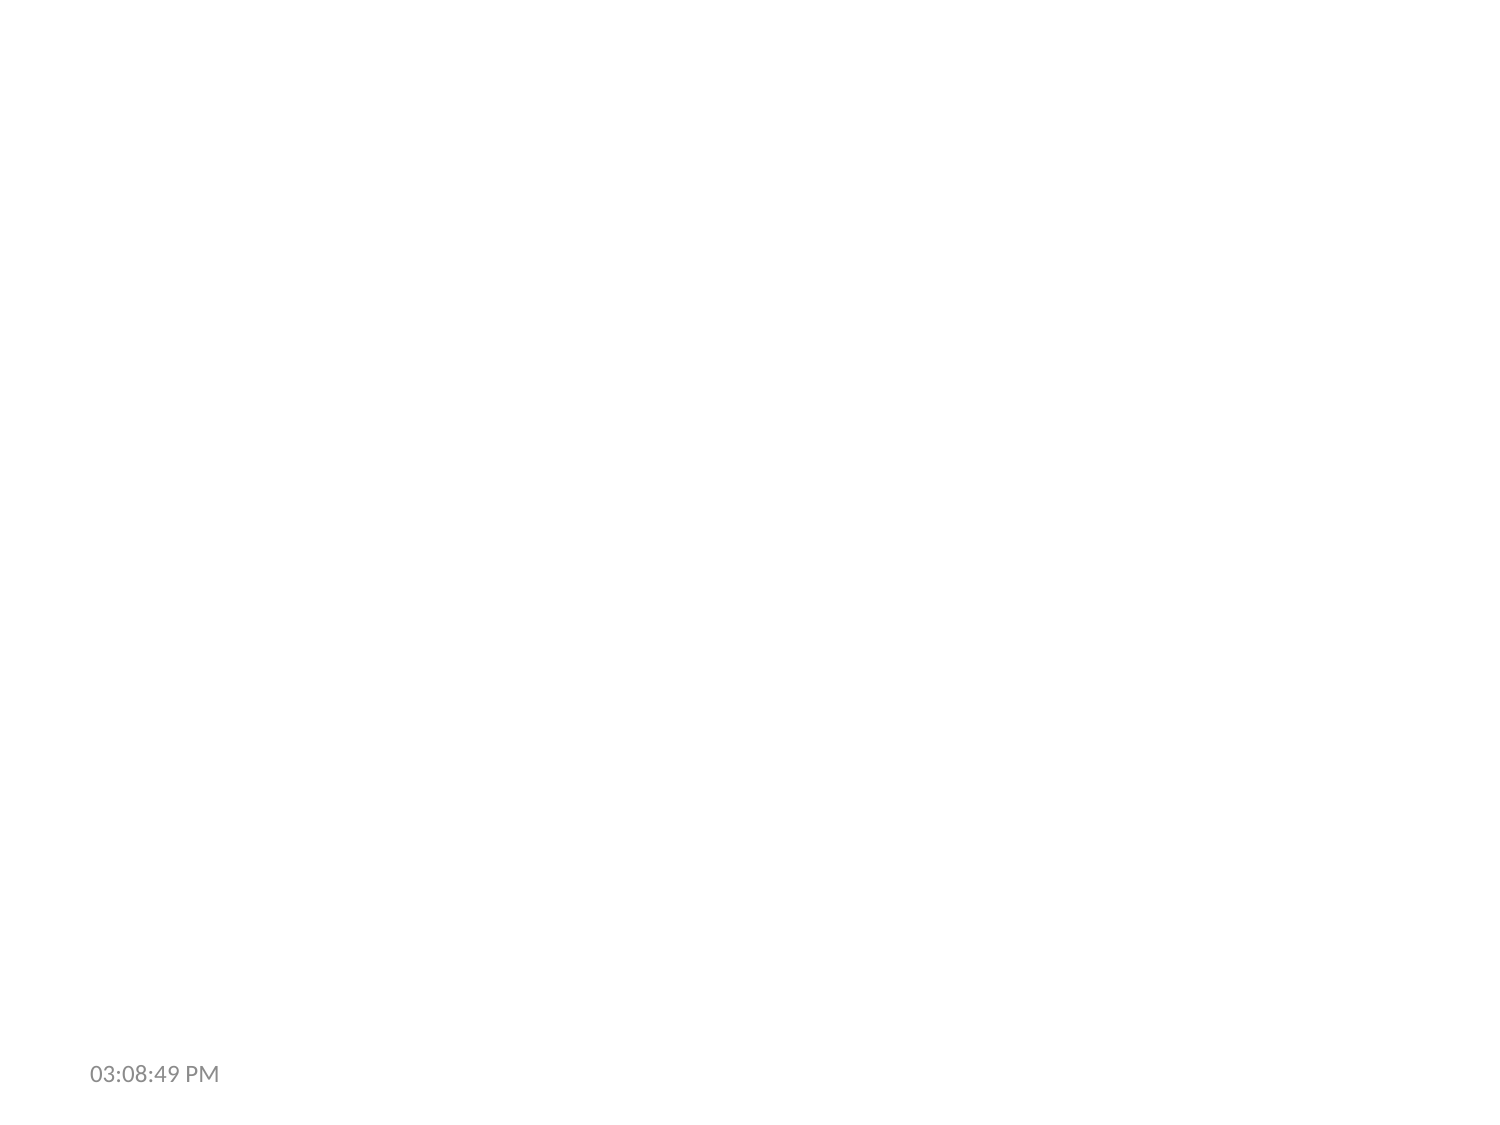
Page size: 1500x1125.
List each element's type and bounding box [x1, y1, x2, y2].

slide_number [75, 1042, 425, 1103]
